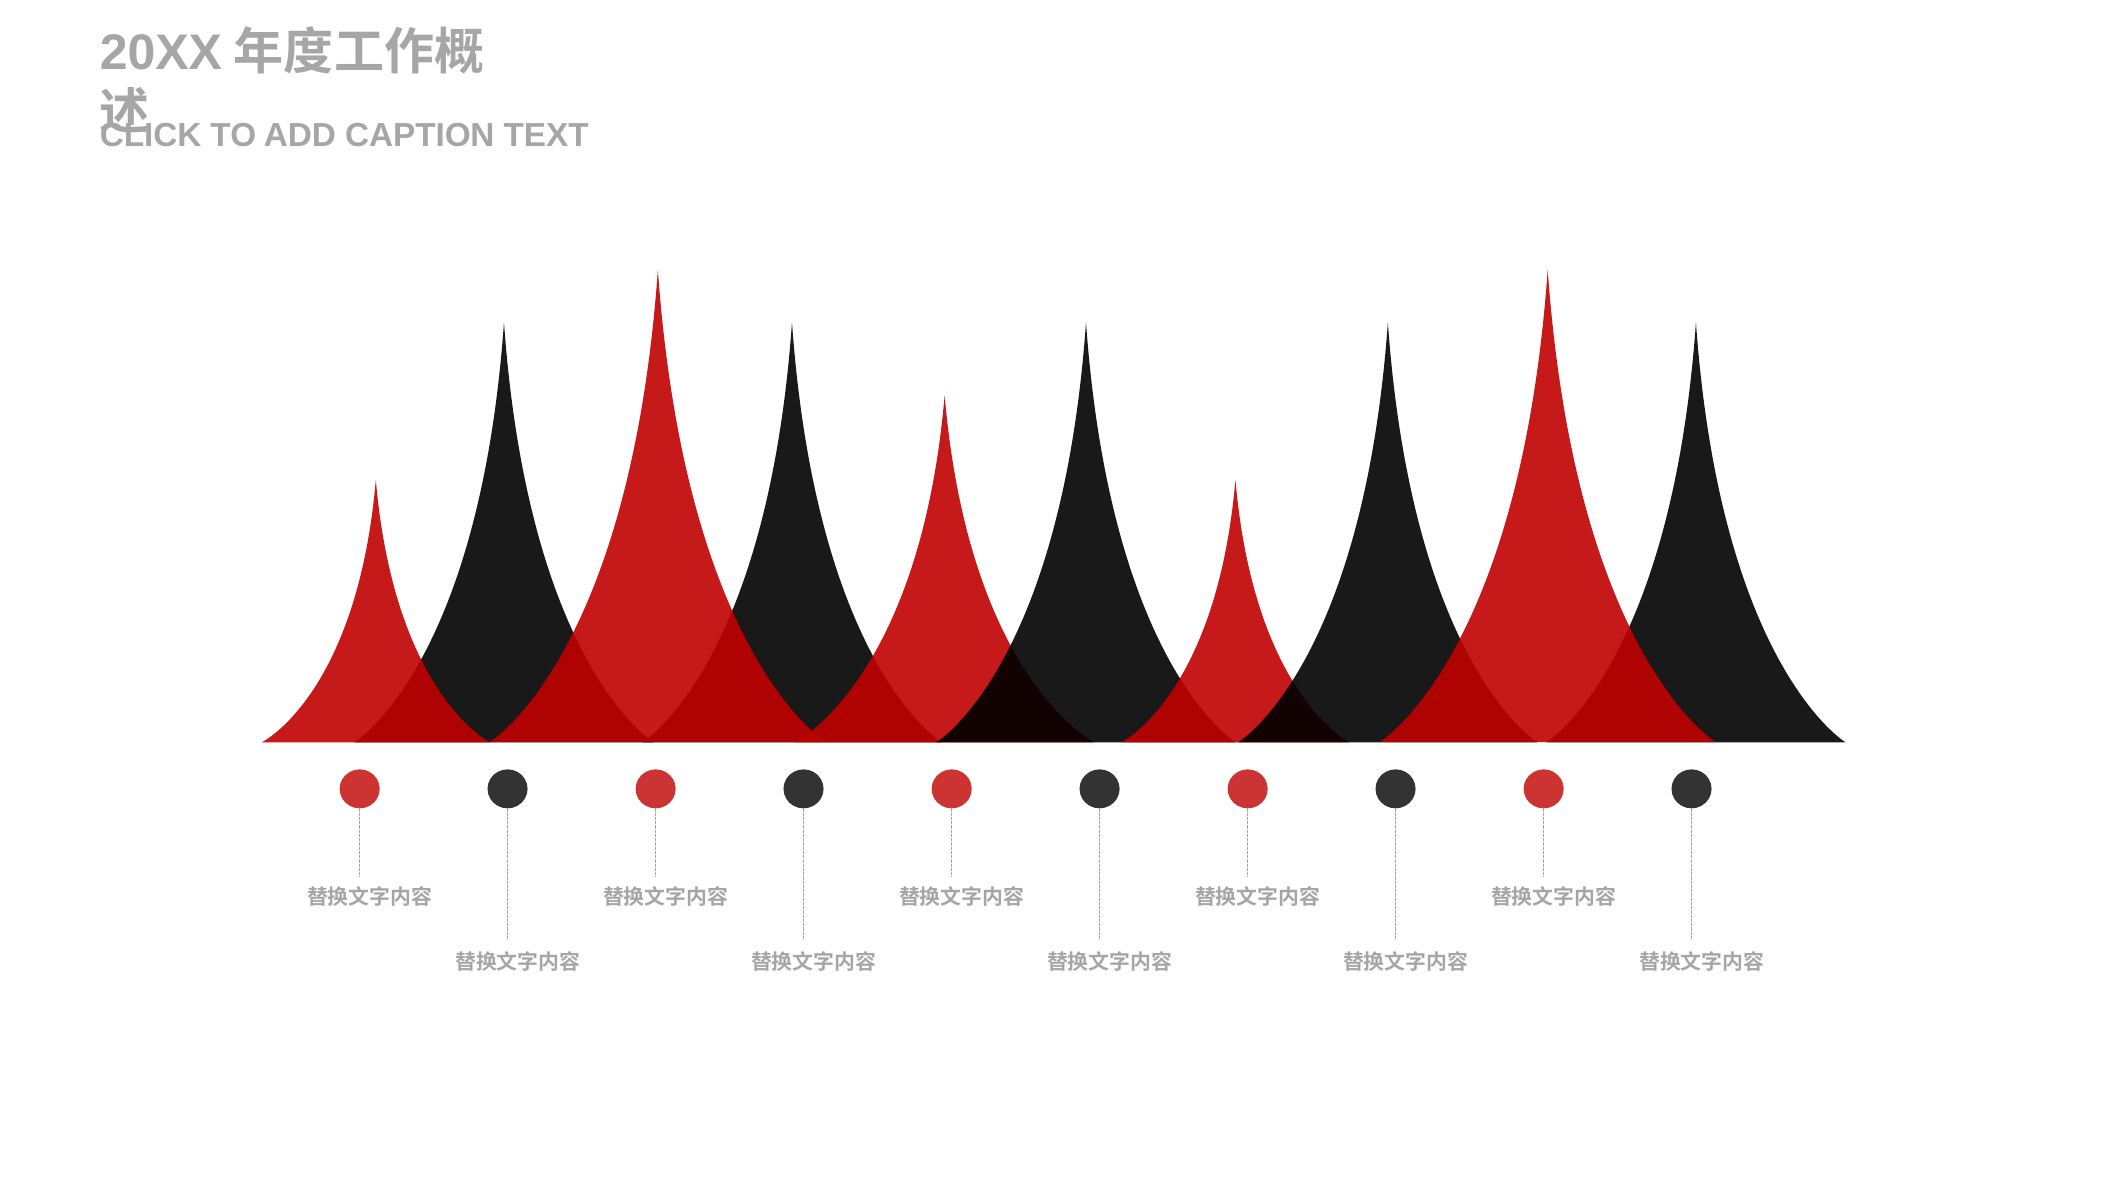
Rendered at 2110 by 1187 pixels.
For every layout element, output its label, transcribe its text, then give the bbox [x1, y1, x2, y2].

text_box [732, 322, 873, 730]
text_box [1379, 269, 1716, 743]
text_box [421, 322, 573, 741]
text_box [936, 322, 1180, 743]
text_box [898, 769, 1025, 909]
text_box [1490, 769, 1617, 909]
text_box [1630, 322, 1846, 743]
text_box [1046, 769, 1173, 975]
text_box [489, 269, 811, 743]
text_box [1638, 769, 1765, 975]
text_box [1238, 322, 1460, 743]
text_box [1121, 479, 1292, 743]
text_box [454, 769, 581, 975]
text_box [795, 395, 1010, 743]
text_box CLICK TO ADD CAPTION TEXT [99, 113, 629, 154]
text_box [1194, 769, 1321, 909]
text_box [306, 769, 433, 909]
text_box 20XX年度工作概述 [99, 19, 534, 113]
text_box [602, 769, 729, 909]
text_box [261, 479, 489, 743]
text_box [750, 769, 877, 975]
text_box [1342, 769, 1469, 975]
